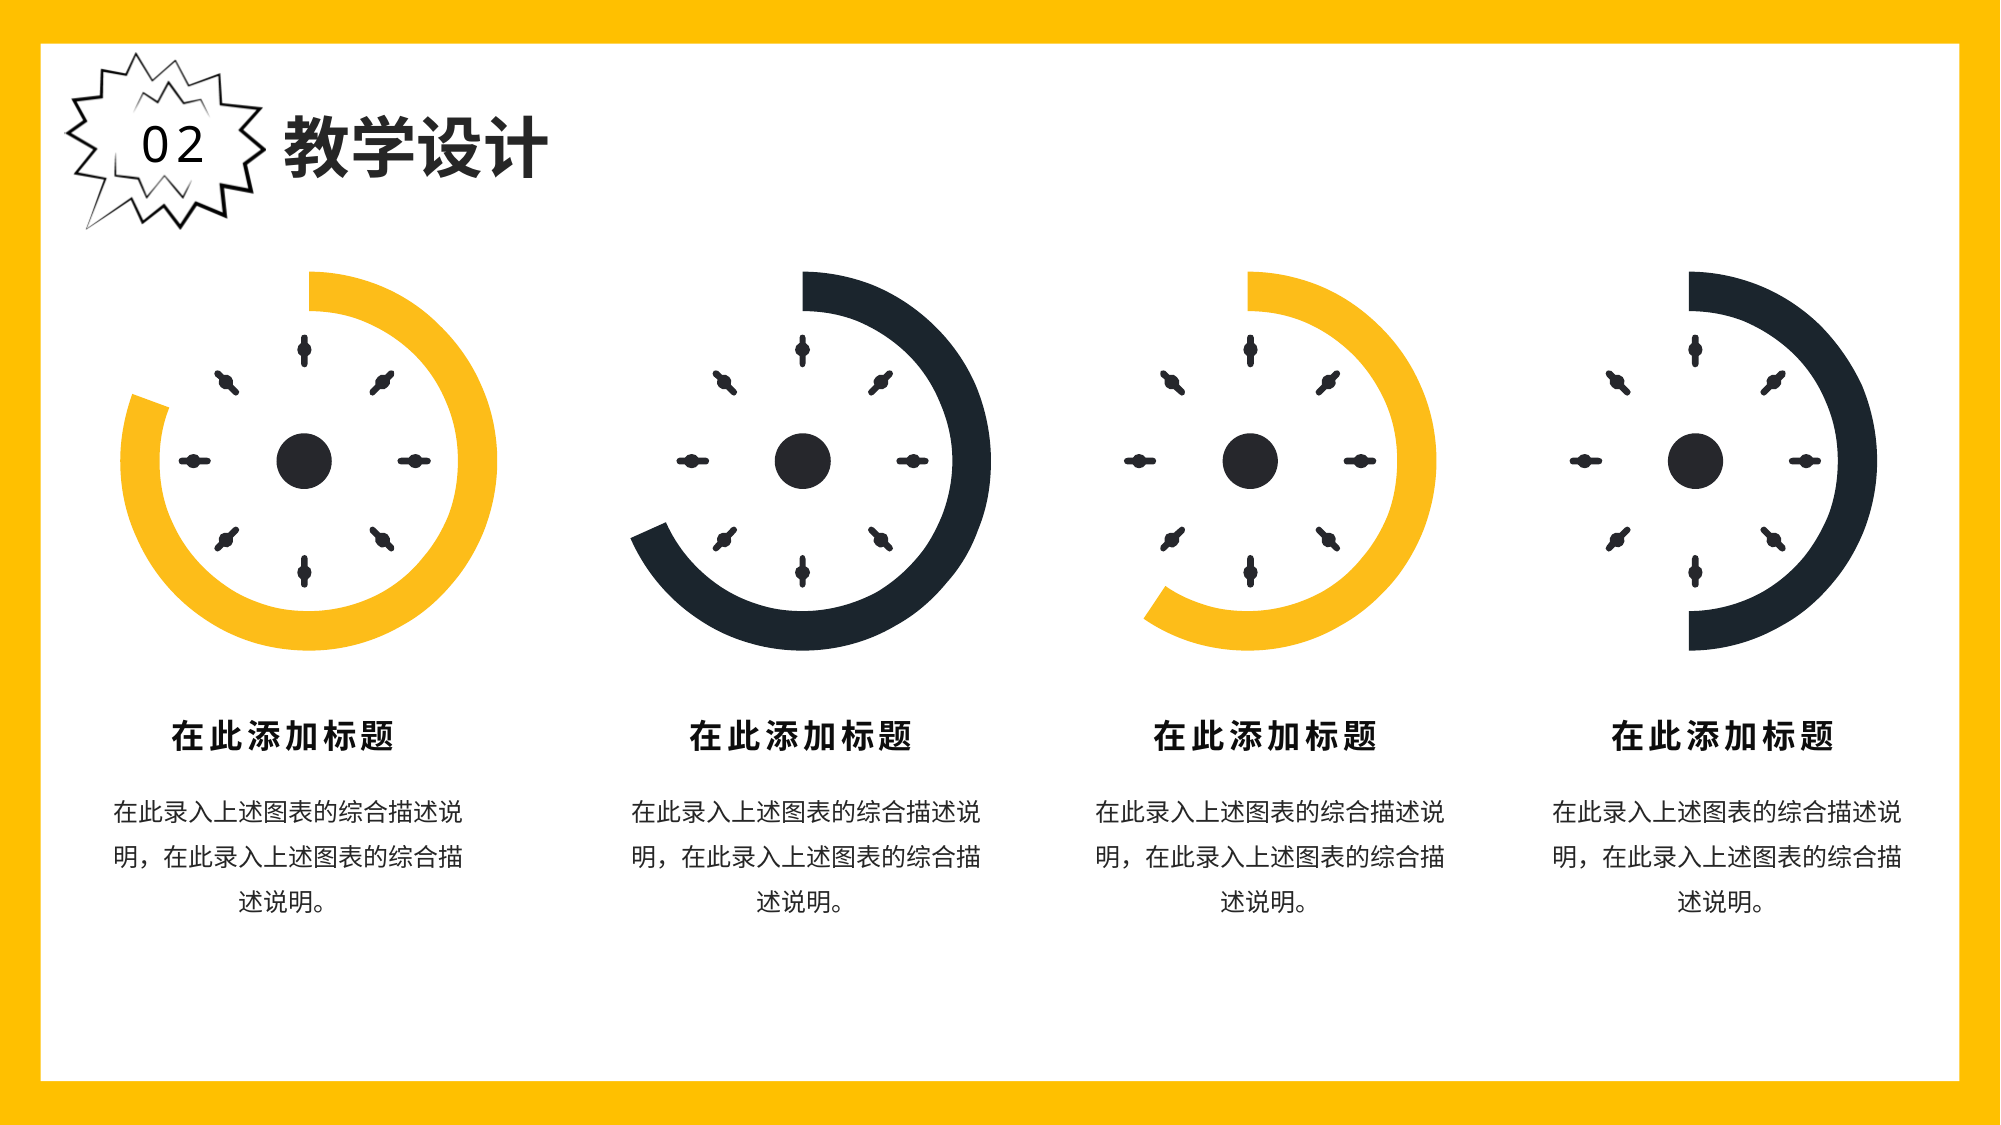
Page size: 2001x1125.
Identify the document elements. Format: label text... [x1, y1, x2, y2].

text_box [64, 52, 275, 230]
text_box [86, 271, 1930, 927]
text_box 教学设计 [275, 98, 852, 193]
